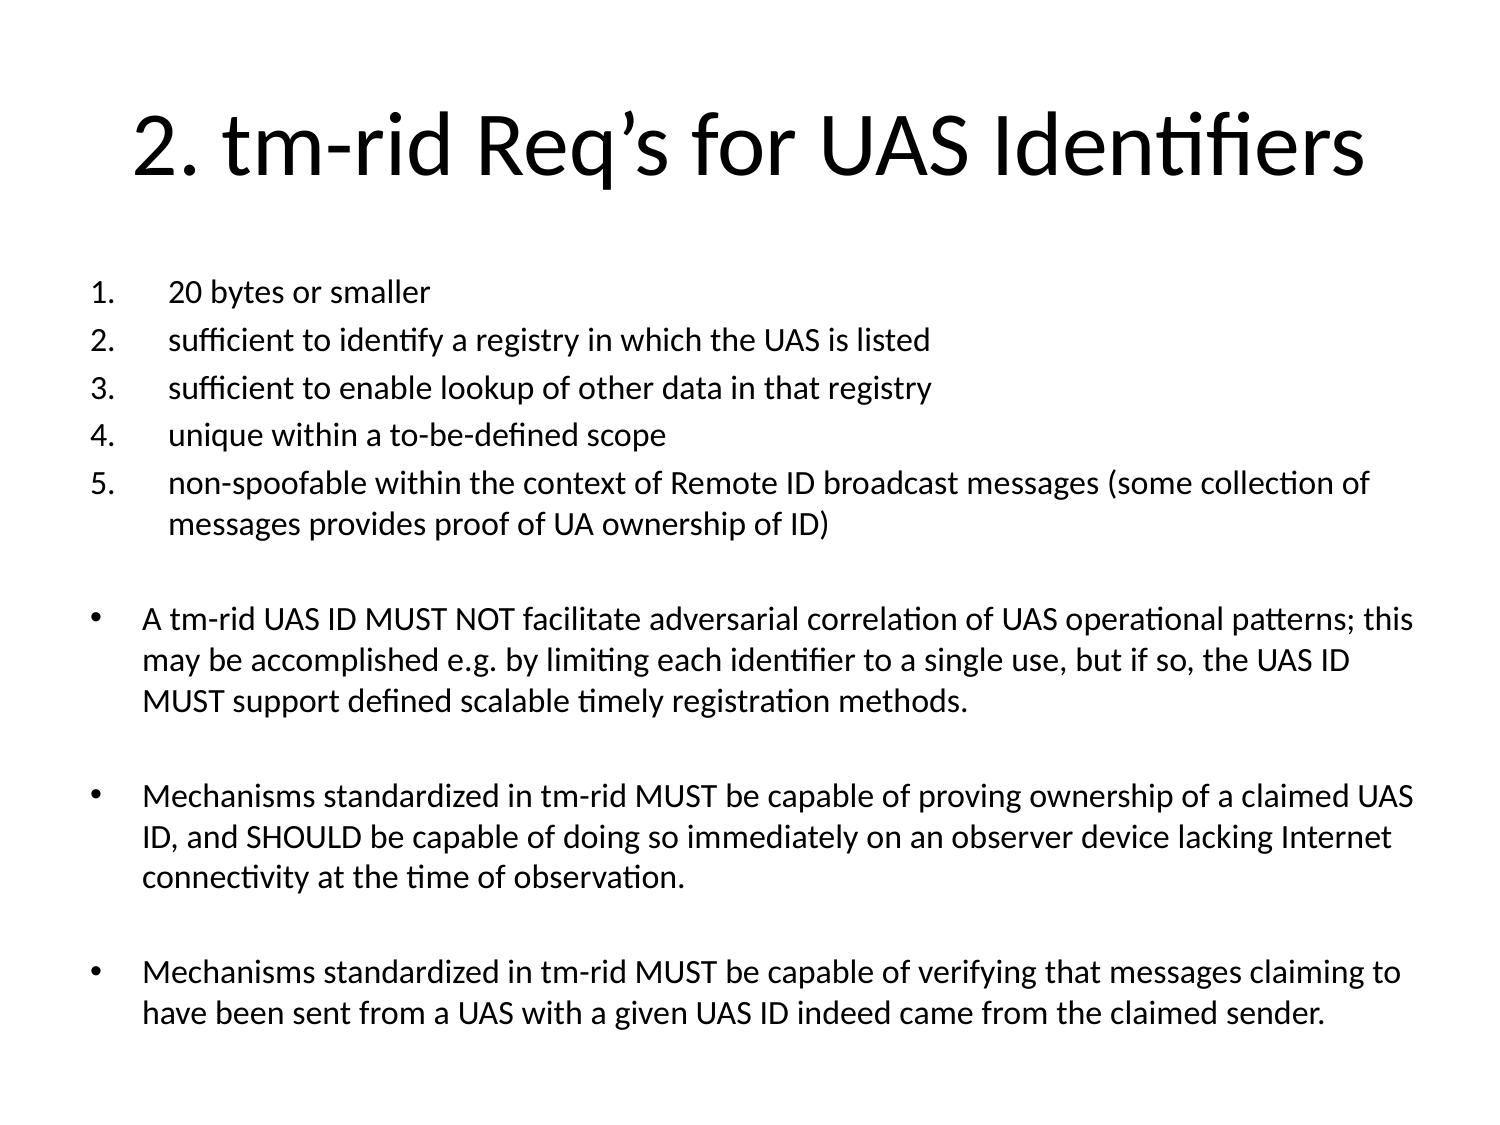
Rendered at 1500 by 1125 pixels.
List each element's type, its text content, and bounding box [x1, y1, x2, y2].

title 2. tm-rid Req’s for UAS Identifiers [75, 45, 1425, 233]
list 20 bytes or smaller sufficient to identify a registry in which the UAS is listed sufficient to enable lookup of other data in that registry unique within a to-be-defined scope non-spoofable within the context of Remote ID broadcast messages (some collection of messages provides proof of UA ownership of ID) A tm-rid UAS ID MUST NOT facilitate adversarial correlation of UAS operational patterns; this may be accomplished e.g. by limiting each identifier to a single use, but if so, the UAS ID MUST support defined scalable timely registration methods. Mechanisms standardized in tm-rid MUST be capable of proving ownership of a claimed UAS ID, and SHOULD be capable of doing so immediately on an observer device lacking Internet connectivity at the time of observation. Mechanisms standardized in tm-rid MUST be capable of verifying that messages claiming to have been sent from a UAS with a given UAS ID indeed came from the claimed sender. [75, 262, 1450, 1050]
